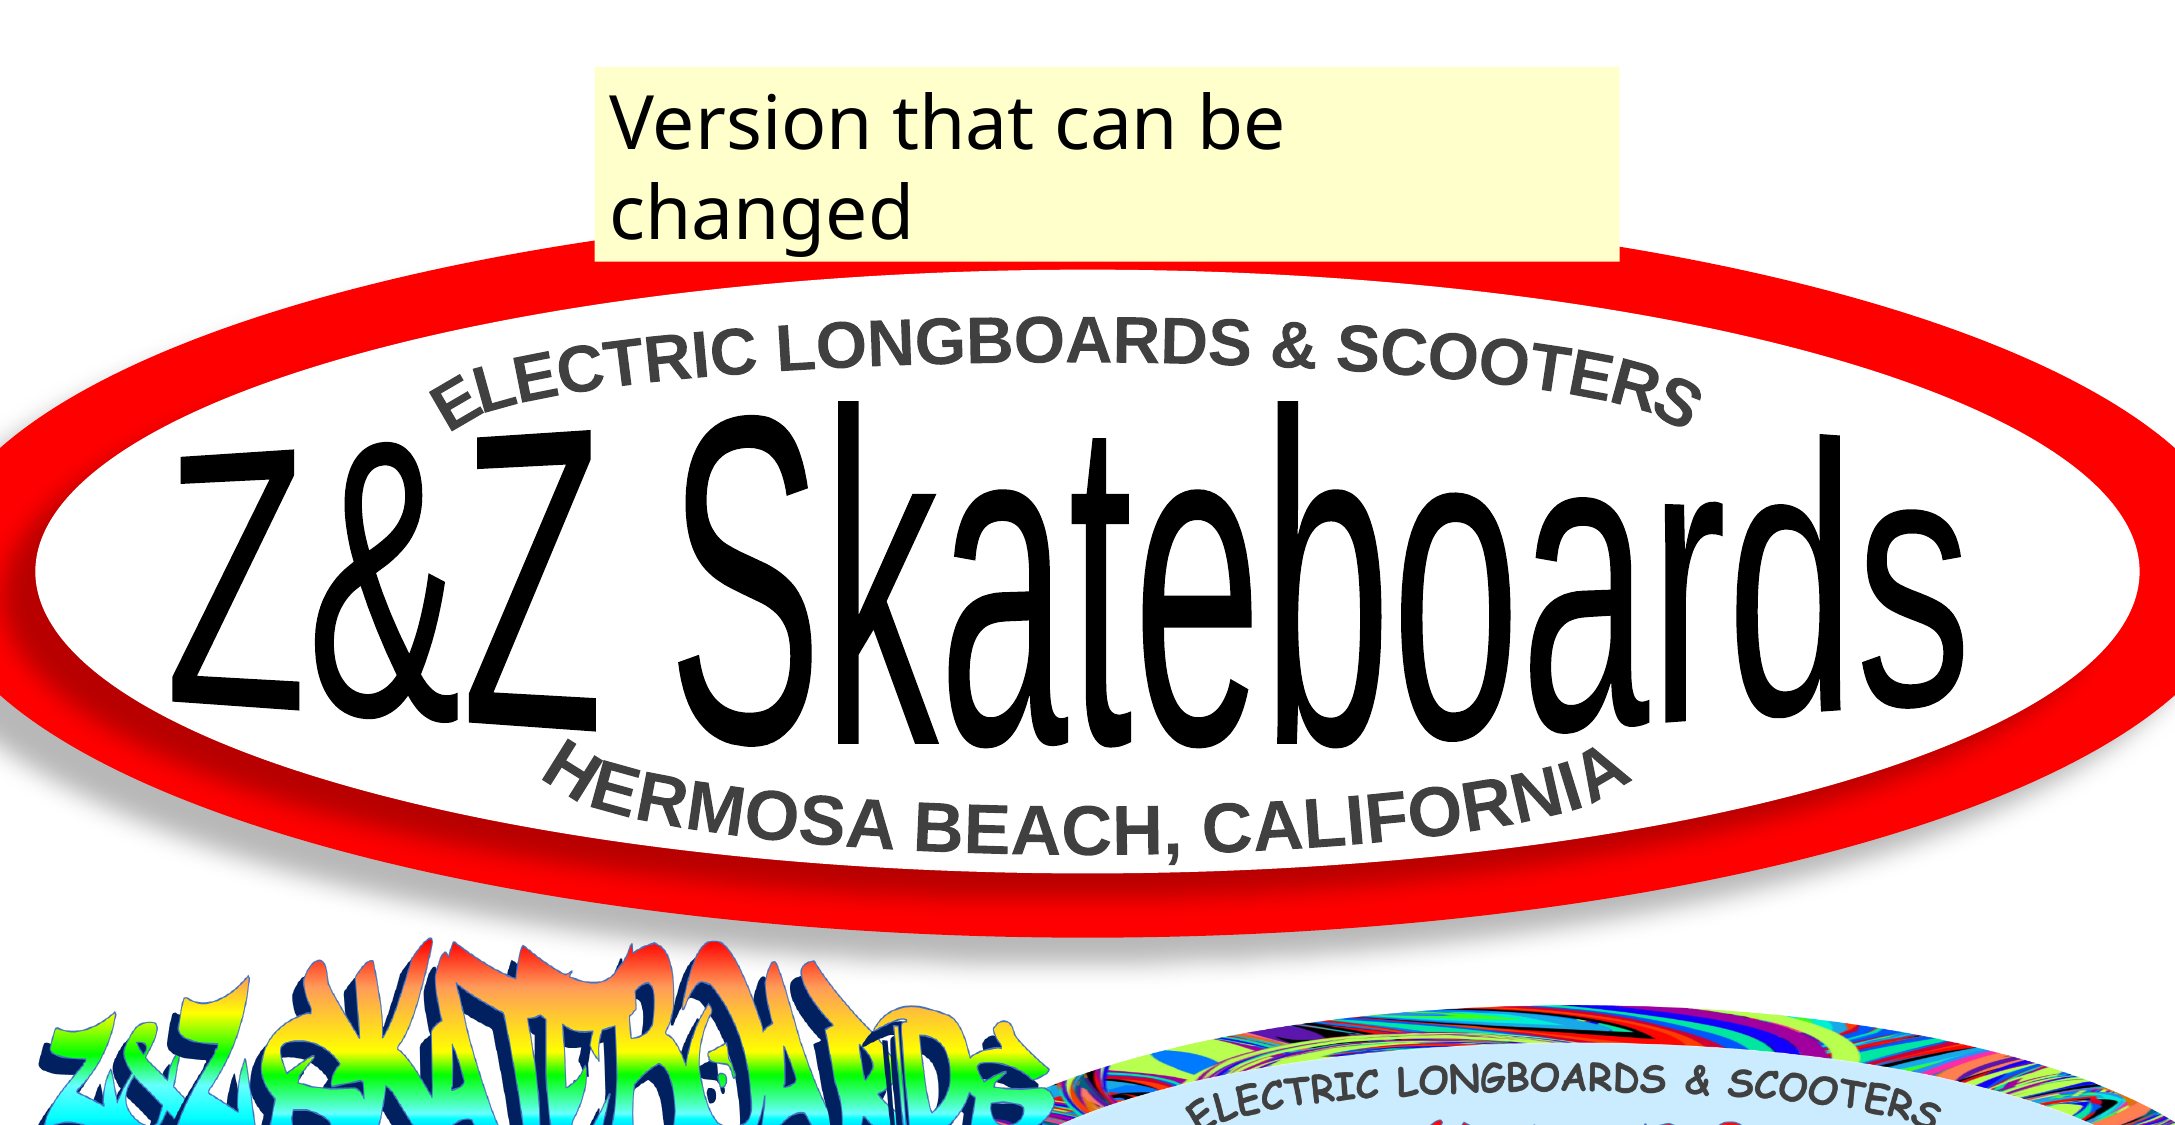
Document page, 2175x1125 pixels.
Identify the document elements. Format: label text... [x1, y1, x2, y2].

picture [32, 937, 2175, 1125]
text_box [0, 205, 2175, 938]
text_box Version that can be changed [594, 66, 1620, 205]
